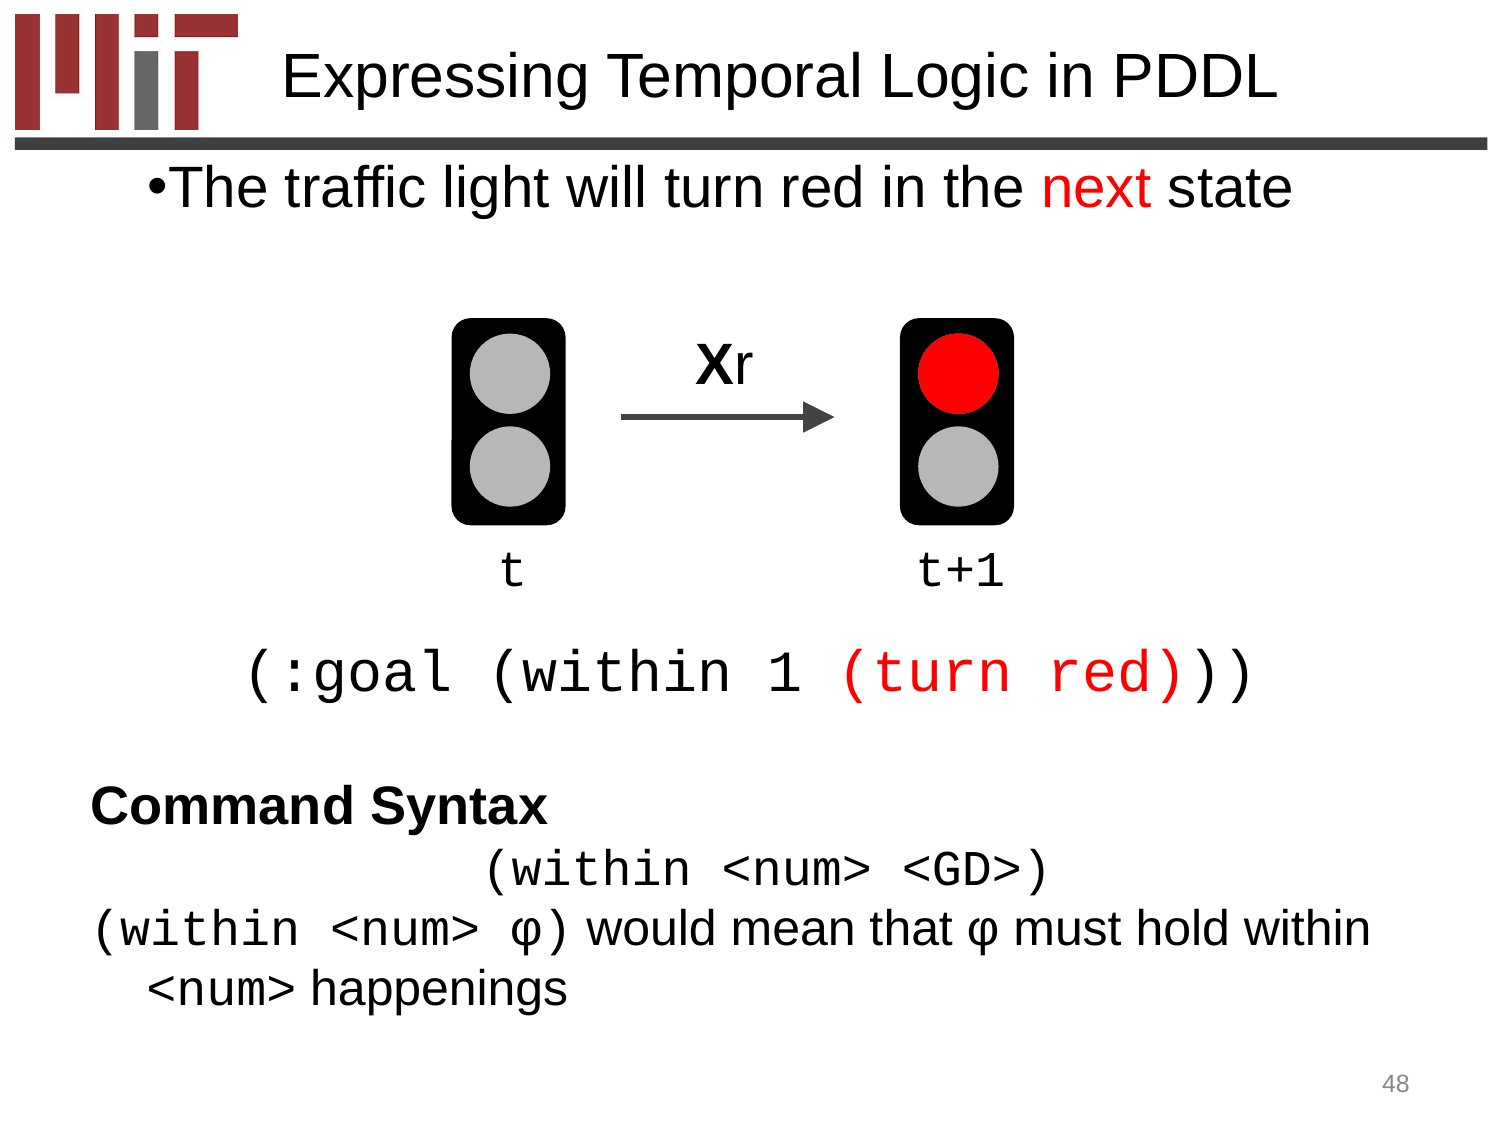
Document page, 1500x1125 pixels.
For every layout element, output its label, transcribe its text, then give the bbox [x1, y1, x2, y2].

slide_number 48 [1074, 1086, 1425, 1113]
text_box [469, 333, 551, 414]
list Command Syntax (within <num> <GD>) (within <num> φ) would mean that φ must hold within <num> happenings [75, 763, 1425, 1086]
list (:goal (within 1 (turn red))) [75, 625, 1425, 740]
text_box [605, 270, 835, 462]
title Expressing Temporal Logic in PDDL [237, 15, 1325, 130]
list The traffic light will turn red in the next state [75, 149, 1425, 251]
text_box [469, 426, 551, 507]
text_box t [482, 521, 563, 636]
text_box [899, 317, 1089, 637]
text_box [451, 318, 566, 526]
picture [15, 14, 238, 130]
